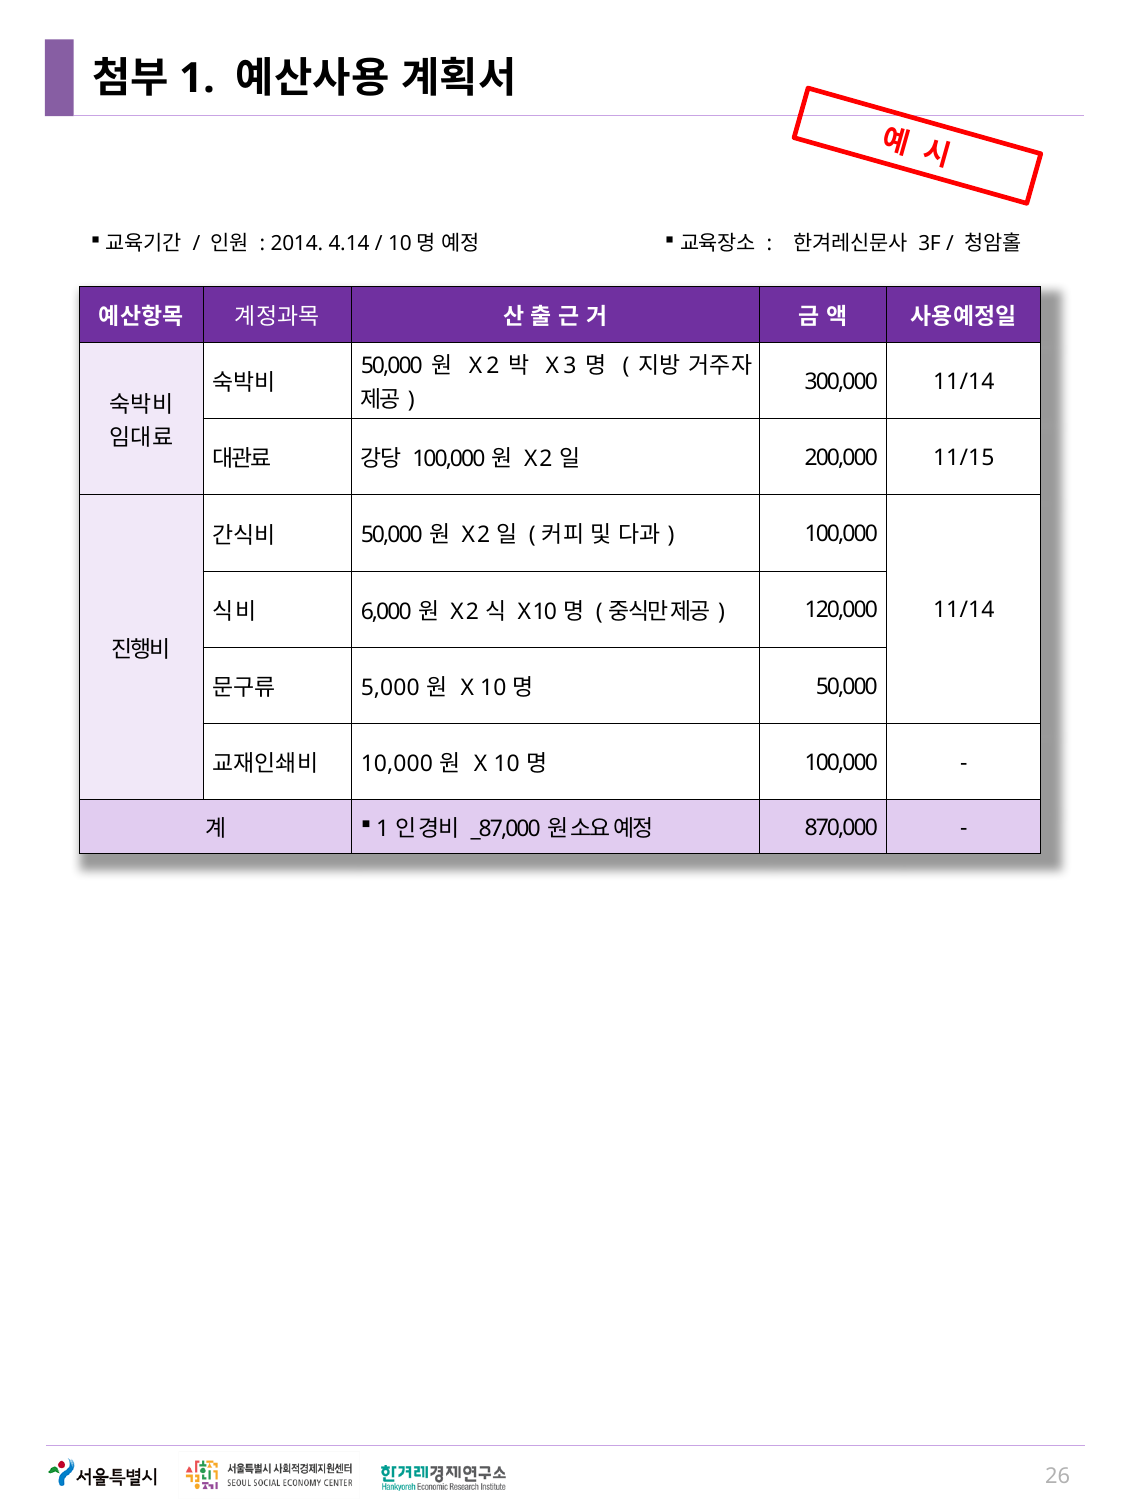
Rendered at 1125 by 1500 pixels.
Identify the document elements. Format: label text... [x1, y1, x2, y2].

table_cell 50,000원 X 2박 X 3명 (지방 거주자 제공) [352, 343, 759, 418]
table_cell 870,000 [760, 800, 886, 853]
text_box 교육장소 : 한겨레신문사 3F / 청암홀 [650, 207, 1037, 262]
table_cell 10,000원 X 10명 [352, 724, 759, 799]
table_cell 문구류 [204, 648, 351, 723]
table_cell 강당 100,000원 X 2일 [352, 419, 759, 494]
table_cell 11/15 [887, 419, 1040, 494]
table_header 산 출 근 거 [352, 287, 759, 342]
table_cell 120,000 [760, 572, 886, 647]
table_cell 50,000원 X 2일 (커피 및 다과) [352, 495, 759, 571]
table_cell 6,000원 X 2식 X 10명 (중식만 제공) [352, 572, 759, 647]
table_header 금 액 [760, 287, 886, 342]
table_cell 간식비 [204, 495, 351, 571]
table_cell 100,000 [760, 495, 886, 571]
table_cell - [887, 724, 1040, 799]
table_cell 300,000 [760, 343, 886, 418]
picture [381, 1465, 506, 1491]
table_header 예산항목 [80, 287, 203, 342]
table_cell 숙박비 임대료 [80, 343, 203, 494]
table_cell 교재인쇄비 [204, 724, 351, 799]
table_cell 숙박비 [204, 343, 351, 418]
slide_number 26 [832, 1436, 1086, 1500]
text_box 교육기간 / 인원 : 2014. 4.14 / 10명 예정 [76, 207, 494, 262]
table_cell - [887, 800, 1040, 853]
table_cell 11/14 [887, 343, 1040, 418]
picture [48, 1457, 157, 1486]
table_cell 식 비 [204, 572, 351, 647]
title 첨부1. 예산사용 계획서 [77, 49, 1034, 110]
table_cell 50,000 [760, 648, 886, 723]
table_cell 200,000 [760, 419, 886, 494]
table_header 사용예정일 [887, 287, 1040, 342]
table_cell 진행비 [80, 495, 203, 799]
table_cell 계 [80, 800, 351, 853]
table_cell 11/14 [887, 495, 1040, 723]
table_header 계정과목 [204, 287, 351, 342]
table_cell 대관료 [204, 419, 351, 494]
table_cell 1인 경비 _87,000원 소요 예정 [352, 800, 759, 853]
picture [178, 1451, 360, 1499]
text_box 예 시 [794, 88, 1041, 204]
table_cell 100,000 [760, 724, 886, 799]
table_cell 5,000원 X 10명 [352, 648, 759, 723]
